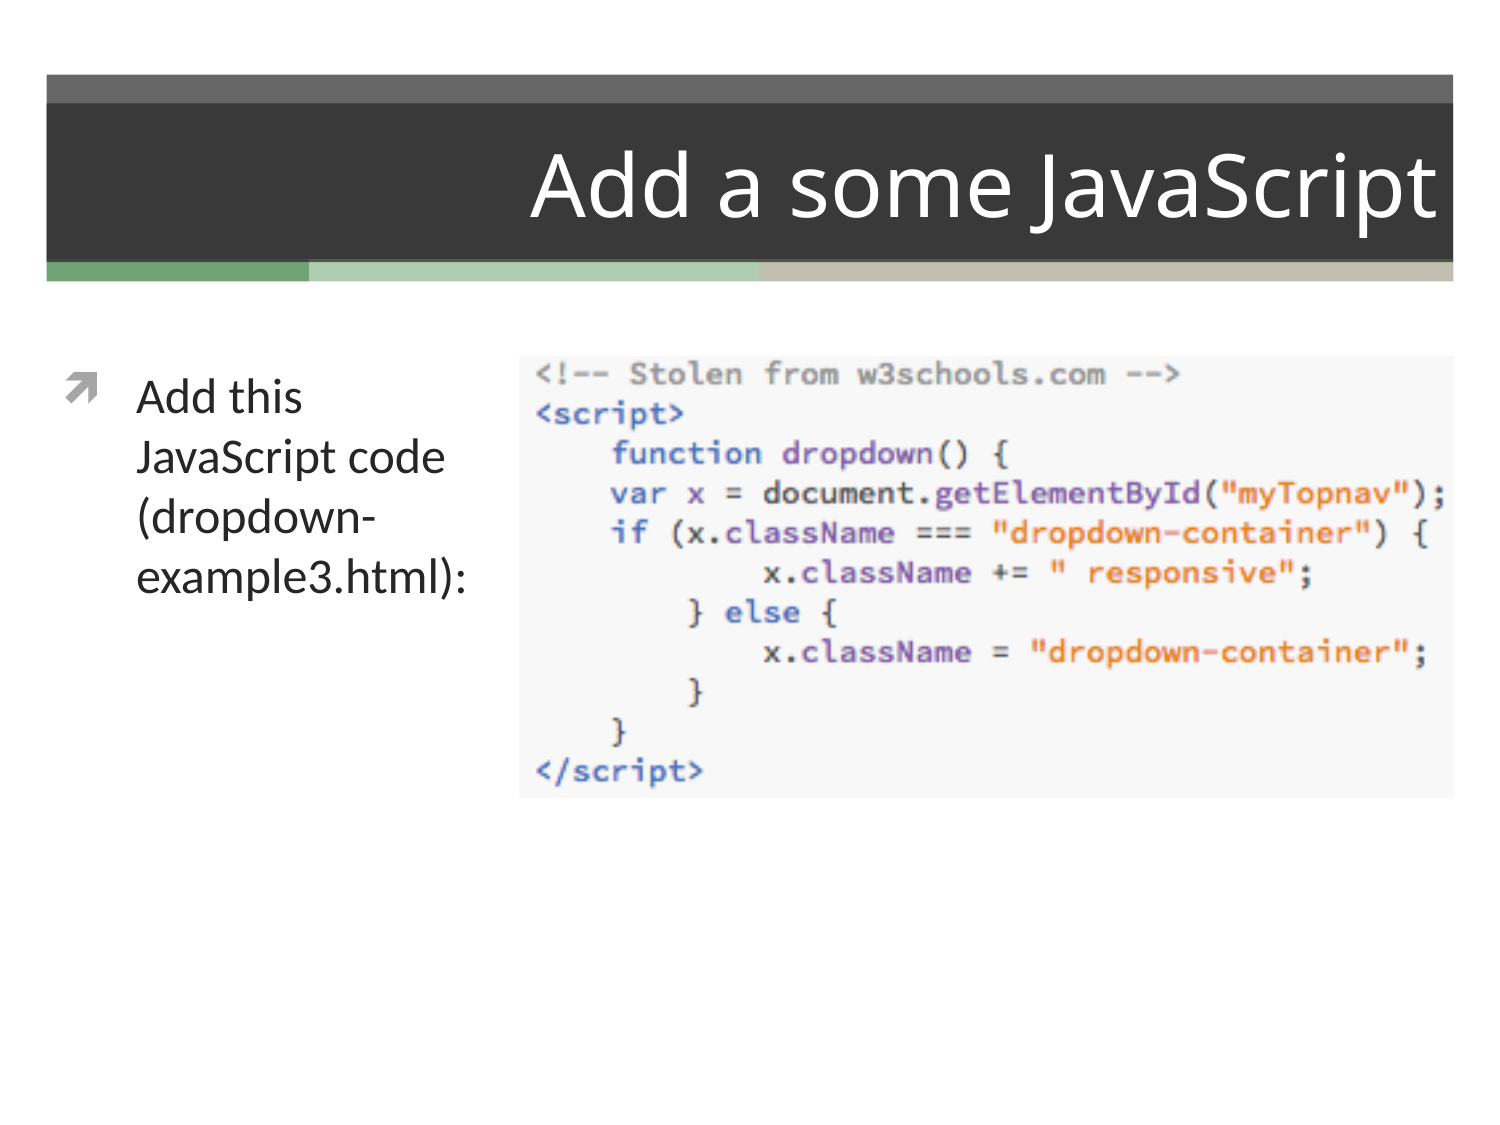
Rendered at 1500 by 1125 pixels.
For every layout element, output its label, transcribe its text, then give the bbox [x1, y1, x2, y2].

list Add this JavaScript code (dropdown-example3.html): [46, 356, 520, 1012]
picture [519, 355, 1454, 799]
title Add a some JavaScript [46, 103, 1454, 263]
